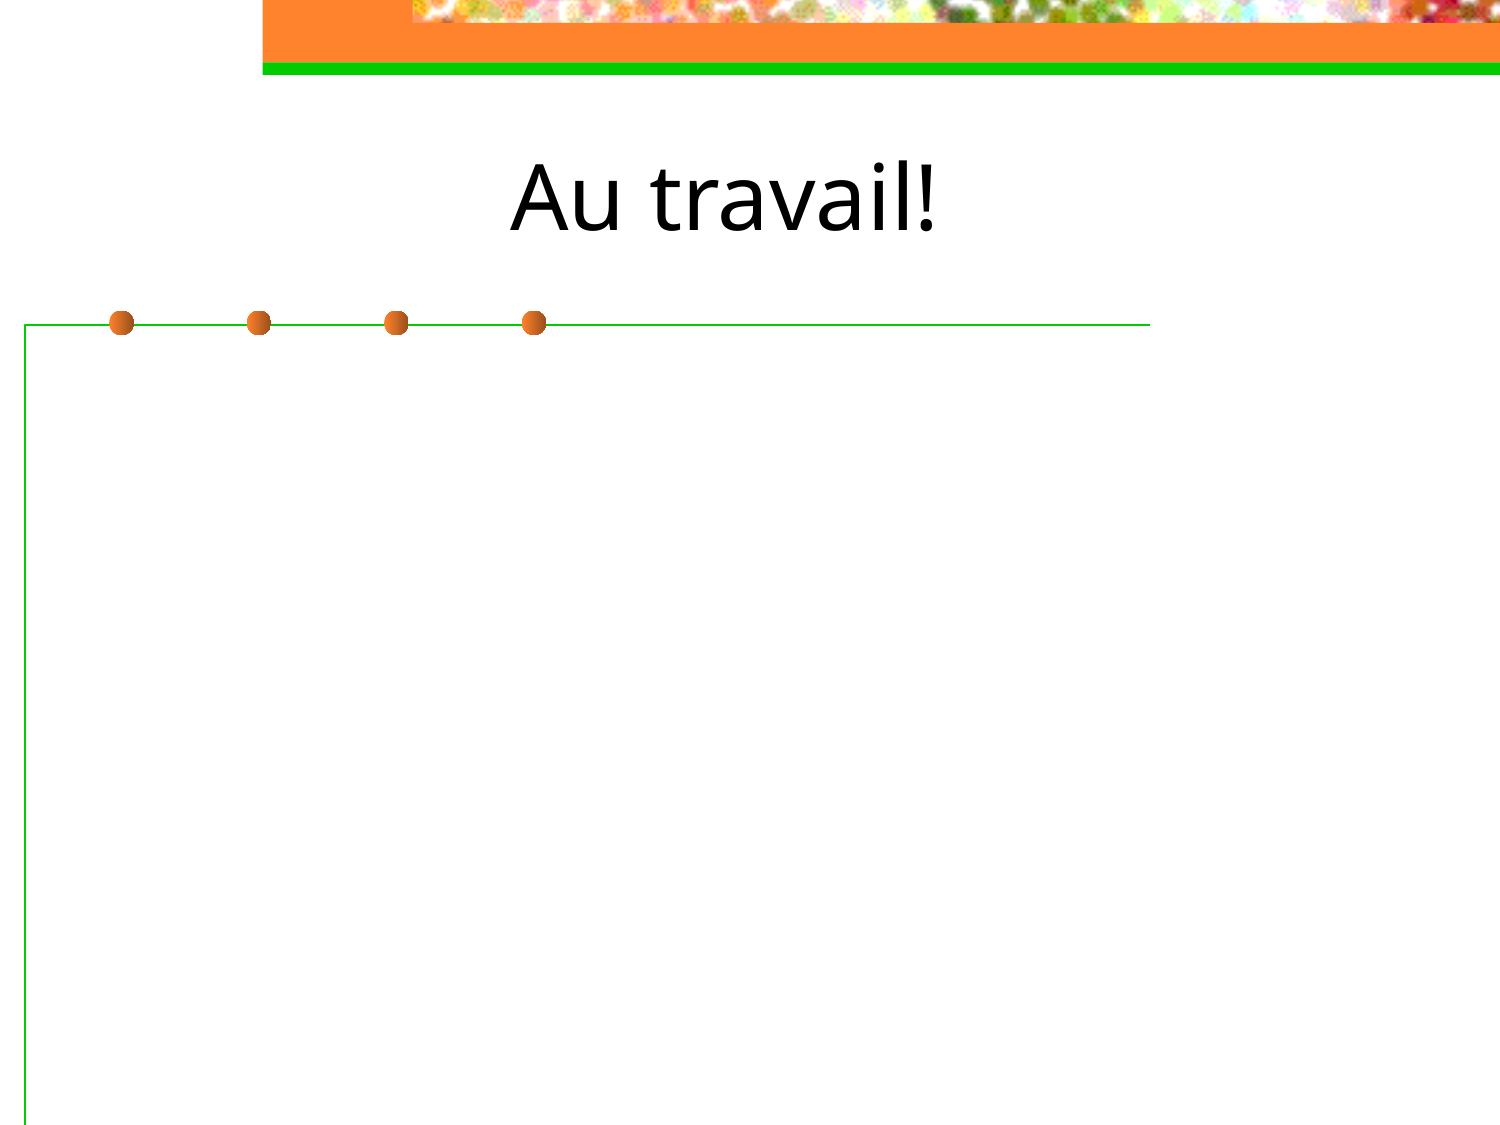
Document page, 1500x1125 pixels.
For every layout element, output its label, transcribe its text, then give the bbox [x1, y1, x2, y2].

picture [412, 0, 1500, 23]
title Au travail! [87, 99, 1363, 288]
